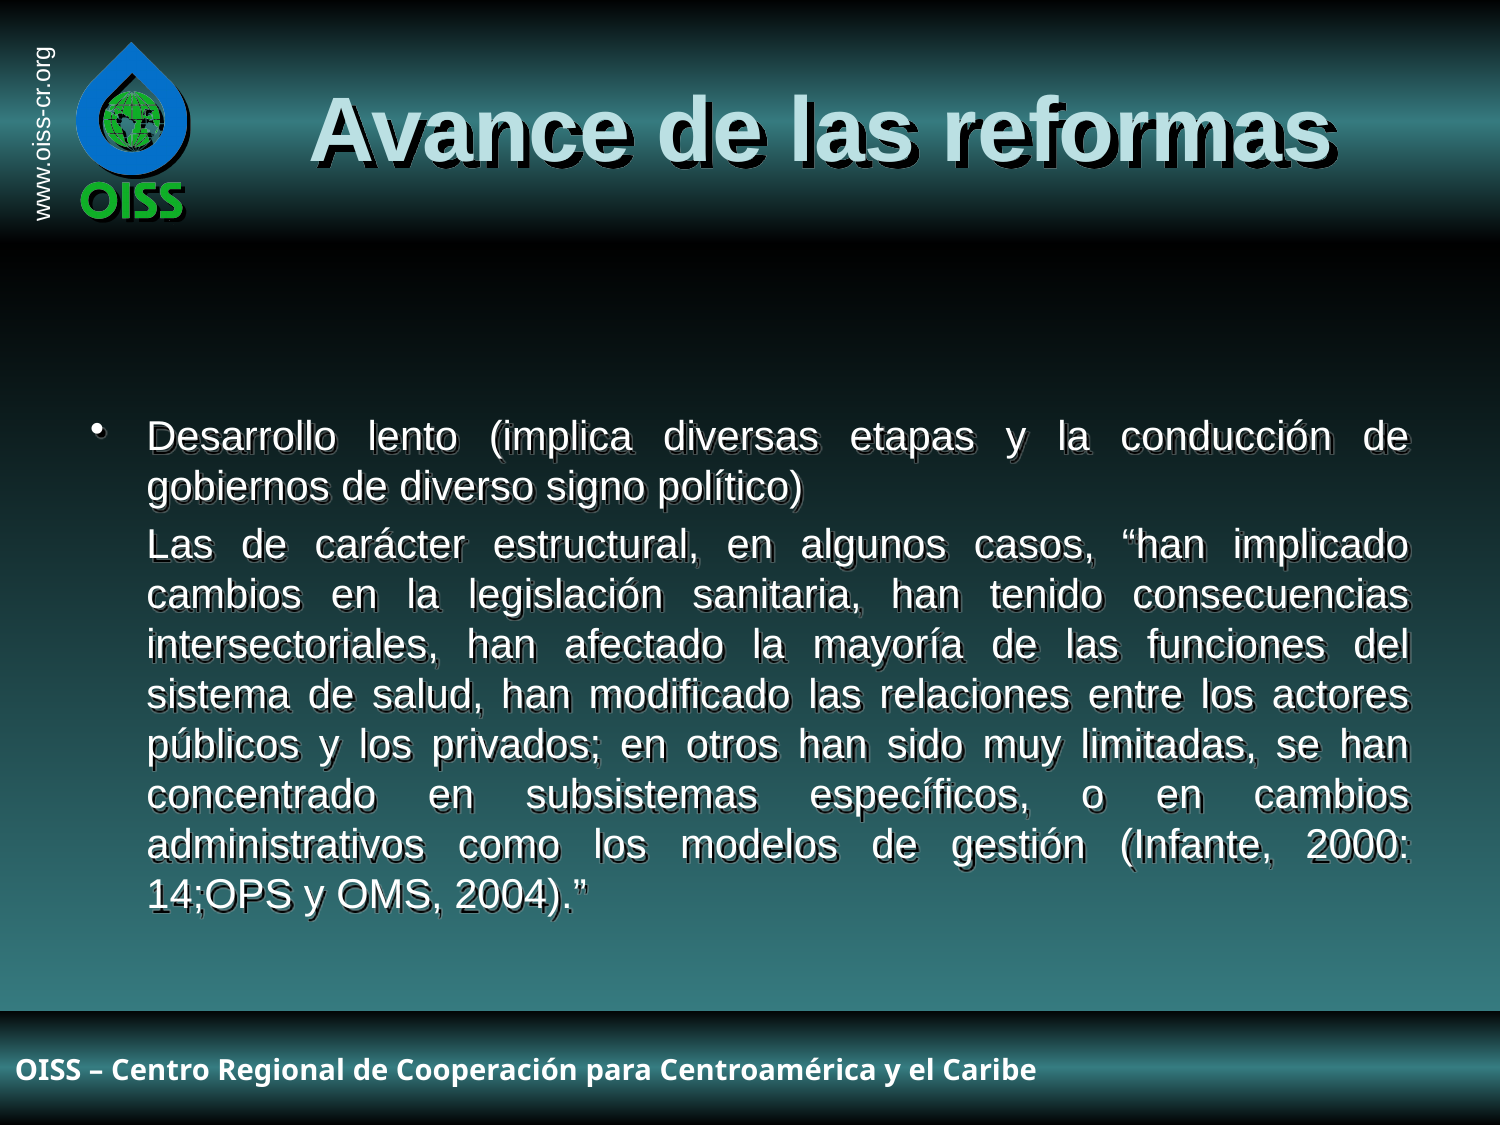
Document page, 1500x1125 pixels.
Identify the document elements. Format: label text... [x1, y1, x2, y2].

picture [76, 42, 187, 221]
list Desarrollo lento (implica diversas etapas y la conducción de gobiernos de diverso signo político) Las de carácter estructural, en algunos casos, “han implicado cambios en la legislación sanitaria, han tenido consecuencias intersectoriales, han afectado la mayoría de las funciones del sistema de salud, han modificado las relaciones entre los actores públicos y los privados; en otros han sido muy limitadas, se han concentrado en subsistemas específicos, o en cambios administrativos como los modelos de gestión (Infante, 2000: 14;OPS y OMS, 2004).” [74, 262, 1426, 1006]
title Avance de las reformas [218, 30, 1426, 219]
